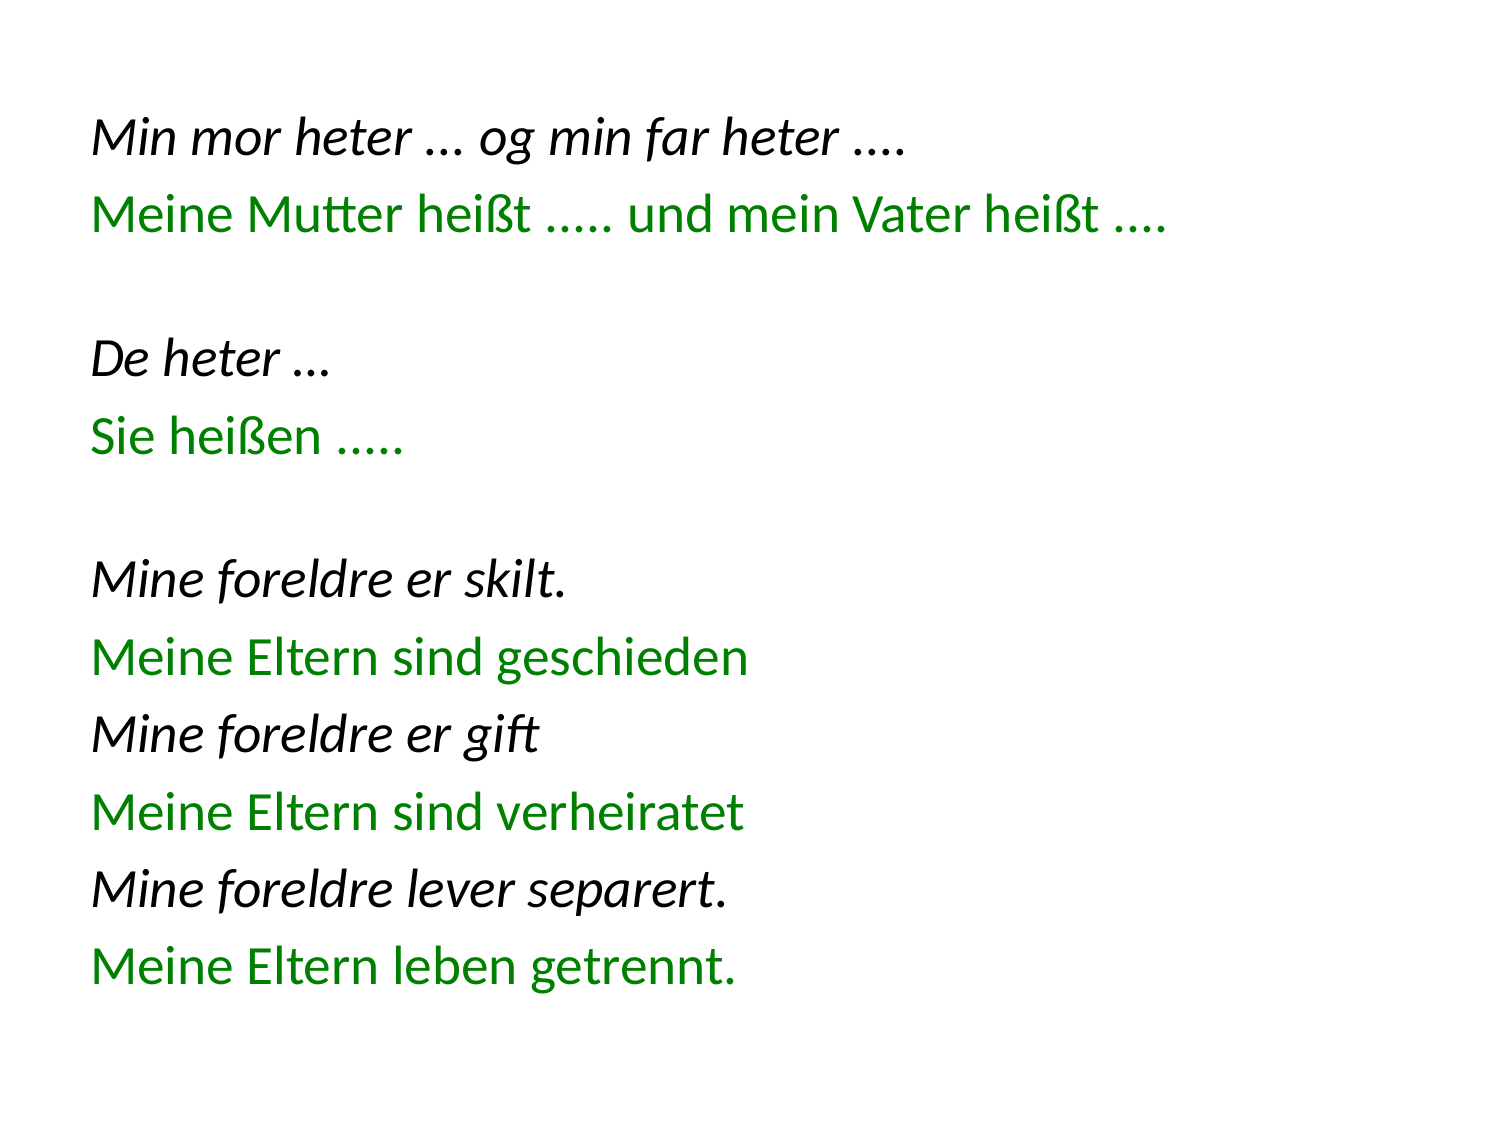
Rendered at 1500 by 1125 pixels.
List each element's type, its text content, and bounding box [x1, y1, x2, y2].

list Min mor heter ... og min far heter .... Meine Mutter heißt ..... und mein Vater heißt .... De heter … Sie heißen ..... Mine foreldre er skilt. Meine Eltern sind geschieden Mine foreldre er gift Meine Eltern sind verheiratet Mine foreldre lever separert. Meine Eltern leben getrennt. [75, 92, 1425, 1005]
